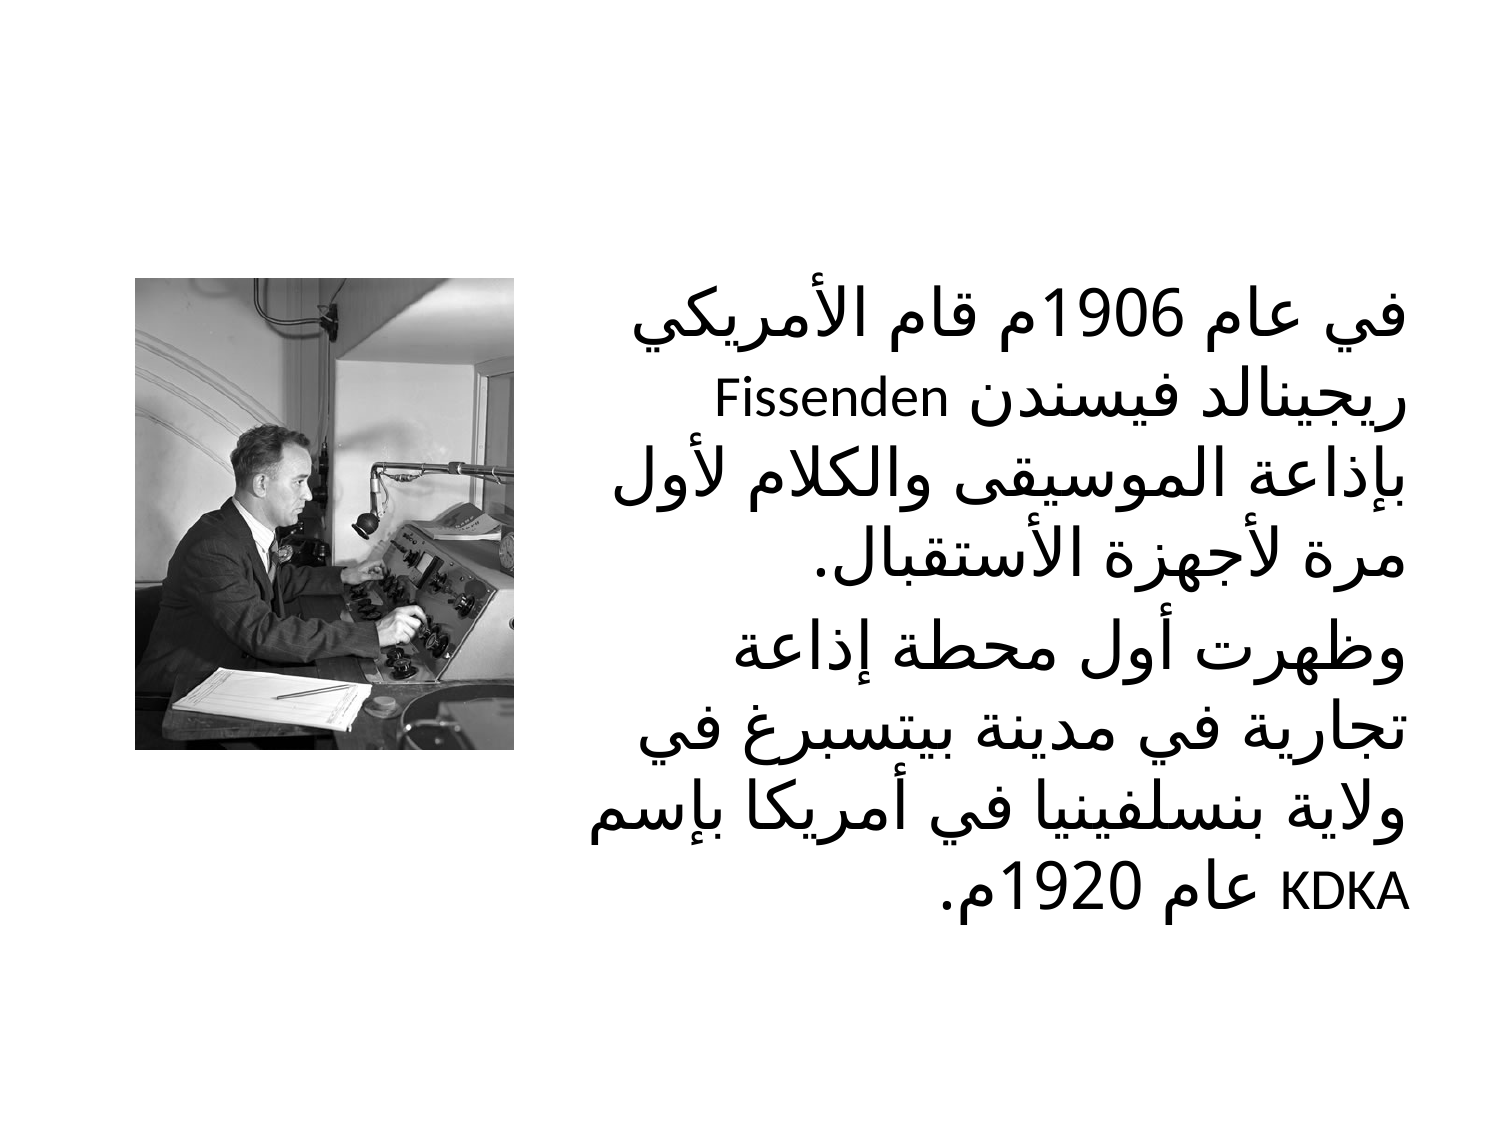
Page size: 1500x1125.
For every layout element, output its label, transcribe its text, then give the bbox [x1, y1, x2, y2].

picture [135, 278, 514, 750]
list في عام 1906م قام الأمريكي ريجينالد فيسندن Fissenden بإذاعة الموسيقى والكلام لأول مرة لأجهزة الأستقبال. وظهرت أول محطة إذاعة تجارية في مدينة بيتسبرغ في ولاية بنسلفينيا في أمريكا بإسم KDKA عام 1920م. [537, 262, 1425, 1005]
